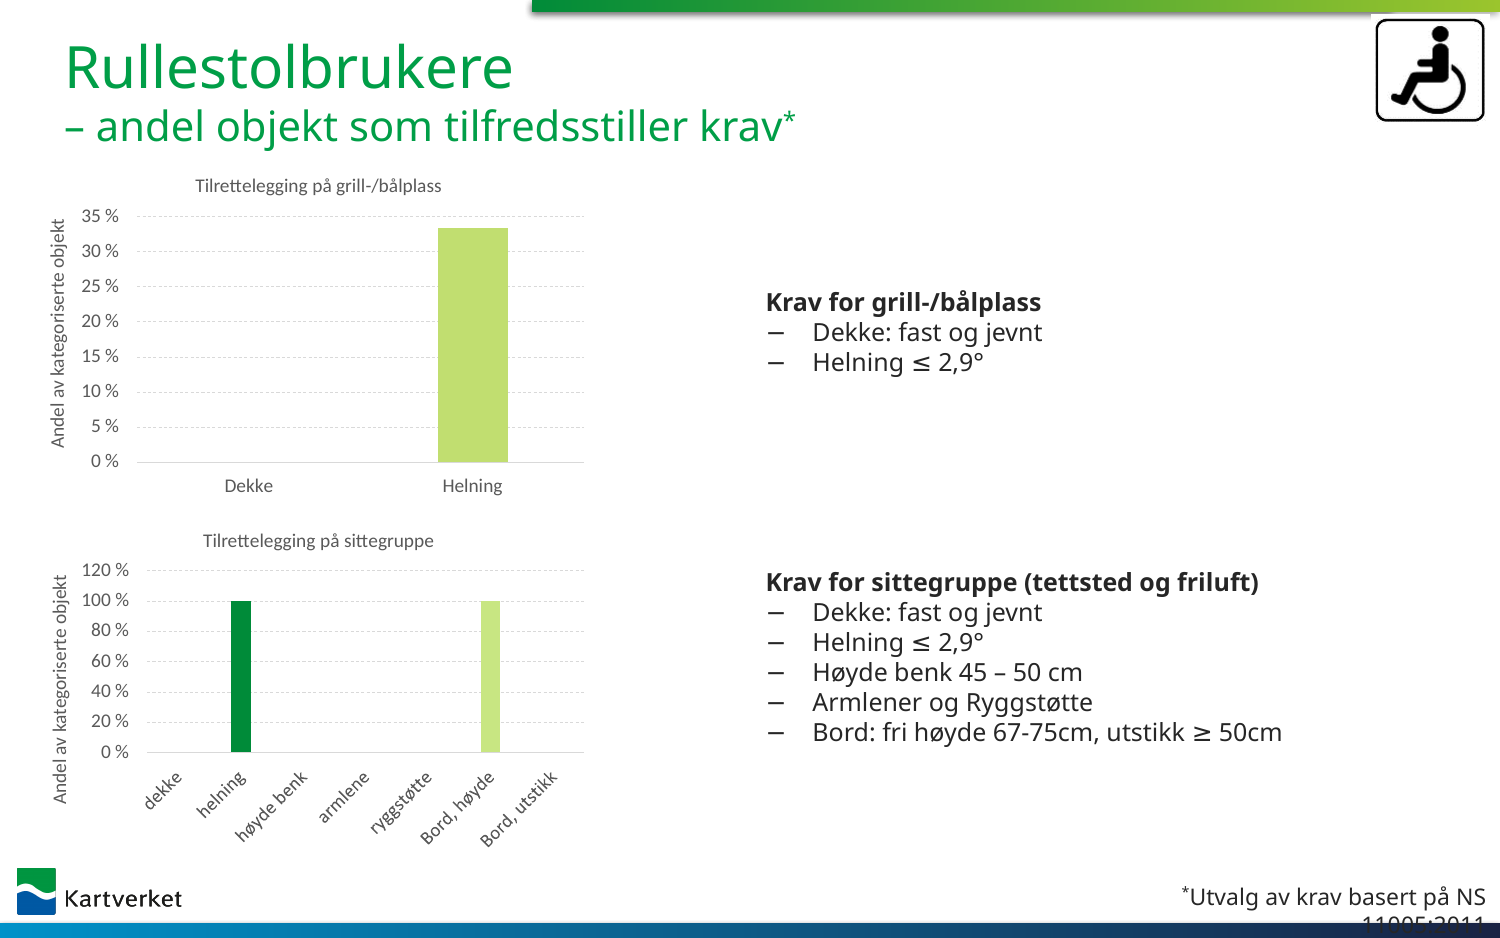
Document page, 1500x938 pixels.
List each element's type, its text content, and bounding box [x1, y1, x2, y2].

text_box Rullestolbrukere – andel objekt som tilfredsstiller krav* [49, 14, 1431, 158]
text_box Krav for sittegruppe (tettsted og friluft) Dekke: fast og jevnt Helning ≤ 2,9° Høyde benk 45 – 50 cm Armlener og Ryggstøtte Bord: fri høyde 67-75cm, utstikk ≥ 50cm [750, 559, 1500, 754]
picture [1371, 13, 1491, 127]
text_box Krav for grill-/bålplass Dekke: fast og jevnt Helning ≤ 2,9° [750, 279, 1452, 384]
text_box *Utvalg av krav basert på NS 11005:2011 [1068, 873, 1500, 938]
picture [41, 520, 596, 859]
picture [41, 166, 596, 505]
